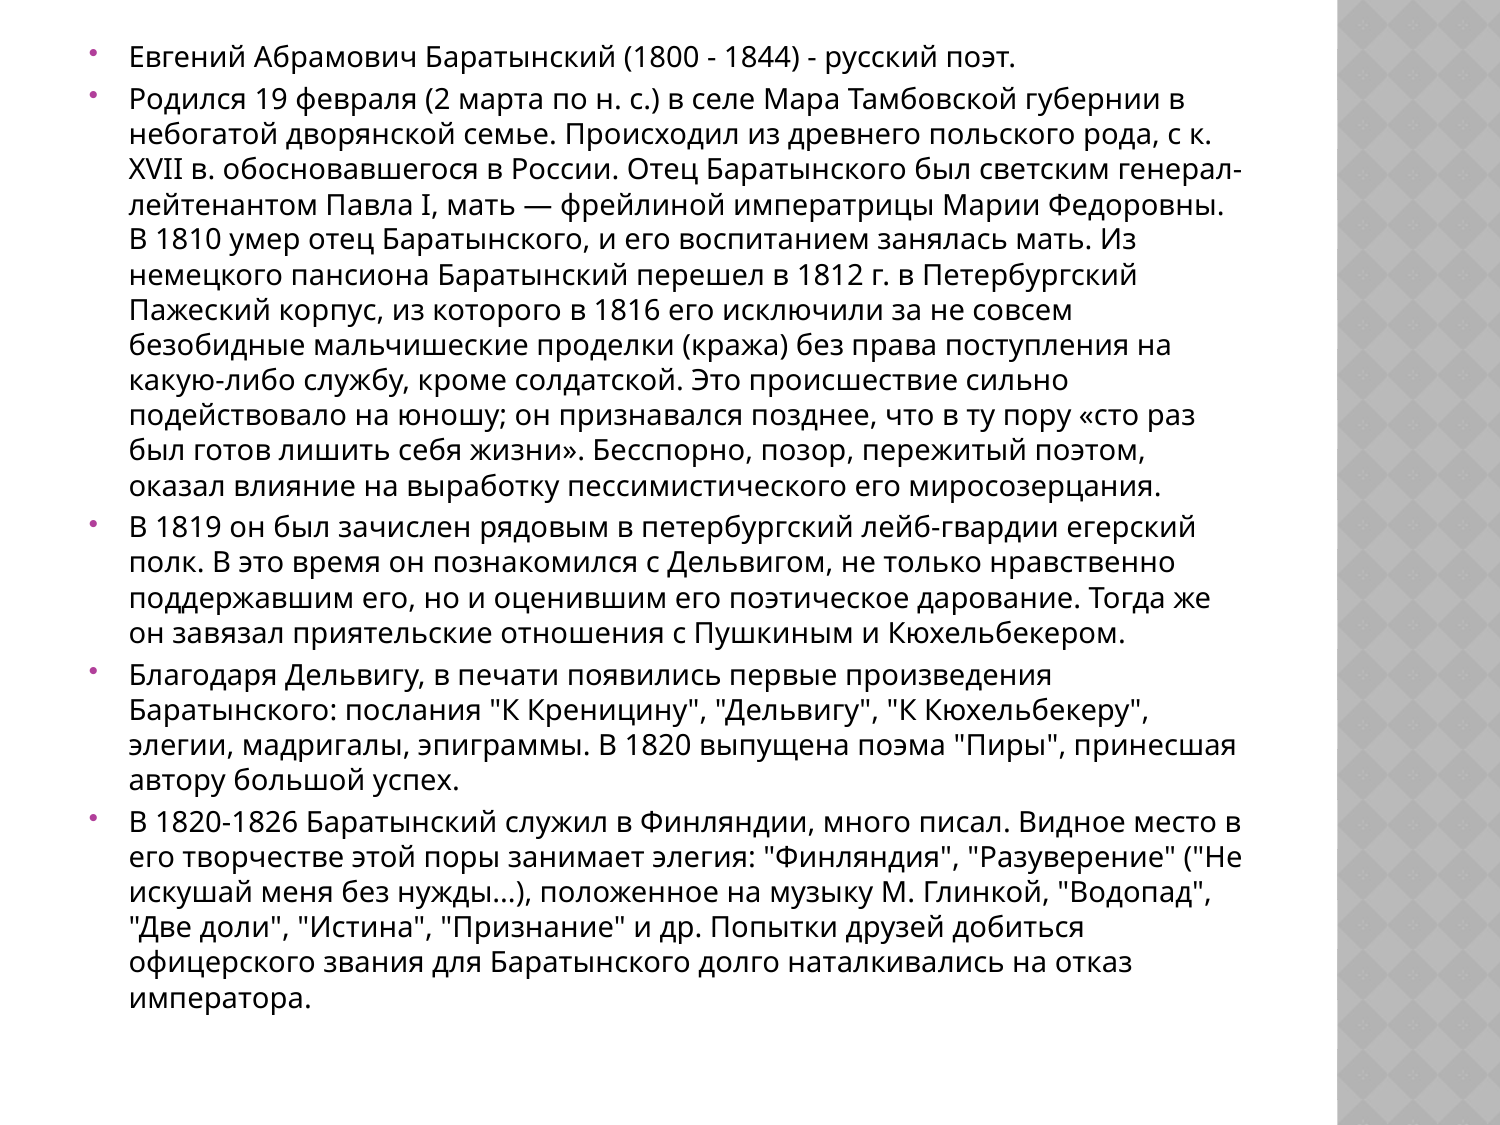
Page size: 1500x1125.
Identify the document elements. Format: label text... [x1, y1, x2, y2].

list Евгений Абрамович Баратынский (1800 - 1844) - русский поэт. Родился 19 февраля (2 марта по н. с.) в селе Мара Тамбовской губернии в небогатой дворянской семье. Происходил из древнего польского рода, с к. XVII в. обосновавшегося в России. Отец Баратынского был светским генерал-лейтенантом Павла I, мать — фрейлиной императрицы Марии Федоровны. В 1810 умер отец Баратынского, и его воспитанием занялась мать. Из немецкого пансиона Баратынский перешел в 1812 г. в Петербургский Пажеский корпус, из которого в 1816 его исключили за не совсем безобидные мальчишеские проделки (кража) без права поступления на какую-либо службу, кроме солдатской. Это происшествие сильно подействовало на юношу; он признавался позднее, что в ту пору «сто раз был готов лишить себя жизни». Бесспорно, позор, пережитый поэтом, оказал влияние на выработку пессимистического его миросозерцания. В 1819 он был зачислен рядовым в петербургский лейб-гвардии егерский полк. В это время он познакомился с Дельвигом, не только нравственно поддержавшим его, но и оценившим его поэтическое дарование. Тогда же он завязал приятельские отношения с Пушкиным и Кюхельбекером. Благодаря Дельвигу, в печати появились первые произведения Баратынского: послания "К Креницину", "Дельвигу", "К Кюхельбекеру", элегии, мадригалы, эпиграммы. В 1820 выпущена поэма "Пиры", принесшая автору большой успех. В 1820-1826 Баратынский служил в Финляндии, много писал. Видное место в его творчестве этой поры занимает элегия: "Финляндия", "Разуверение" ("Не искушай меня без нужды...), положенное на музыку М. Глинкой, "Водопад", "Две доли", "Истина", "Признание" и др. Попытки друзей добиться офицерского звания для Баратынского долго наталкивались на отказ императора. [75, 30, 1263, 1059]
